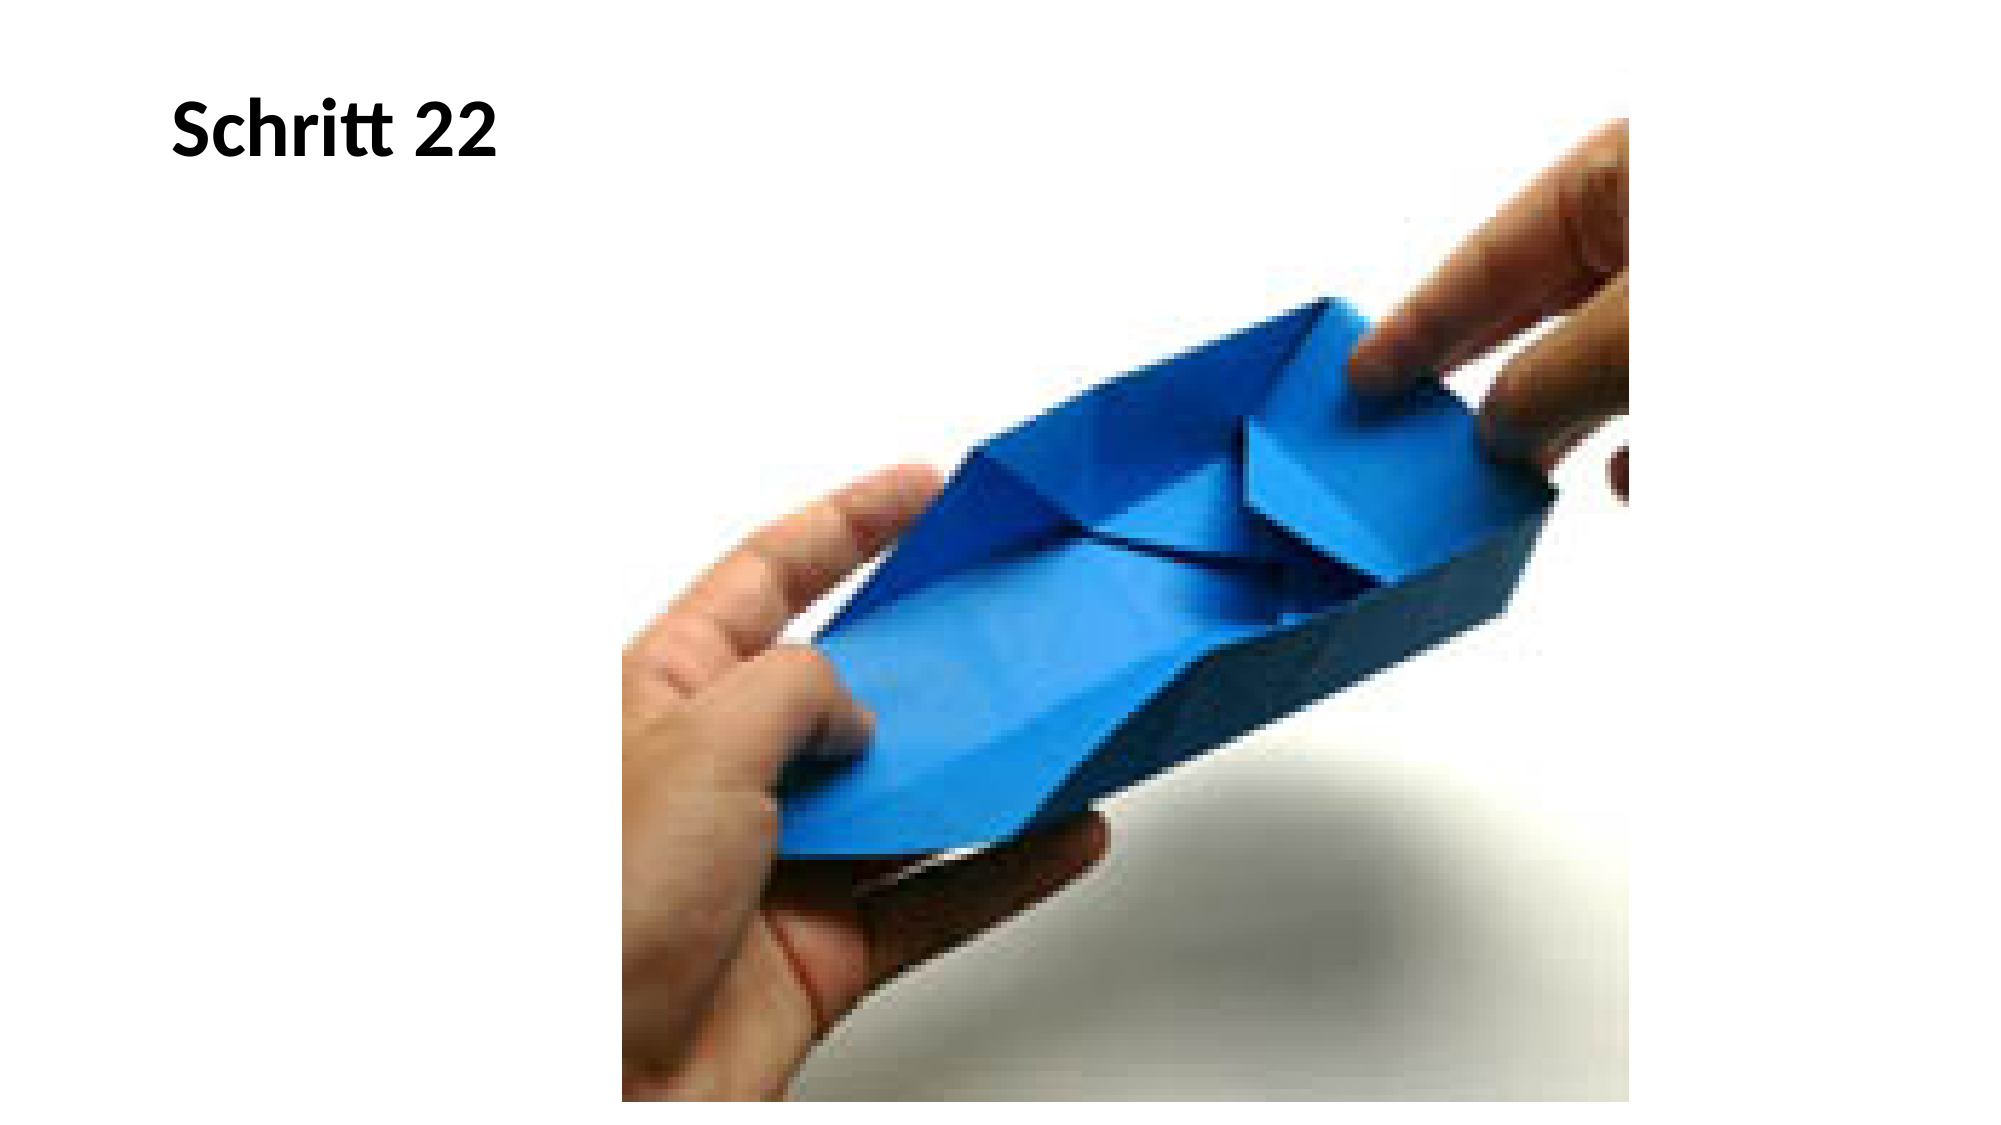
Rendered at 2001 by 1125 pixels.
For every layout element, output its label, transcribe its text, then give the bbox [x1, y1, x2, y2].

text_box Schritt 22 [157, 59, 514, 181]
picture [622, 19, 1629, 1102]
